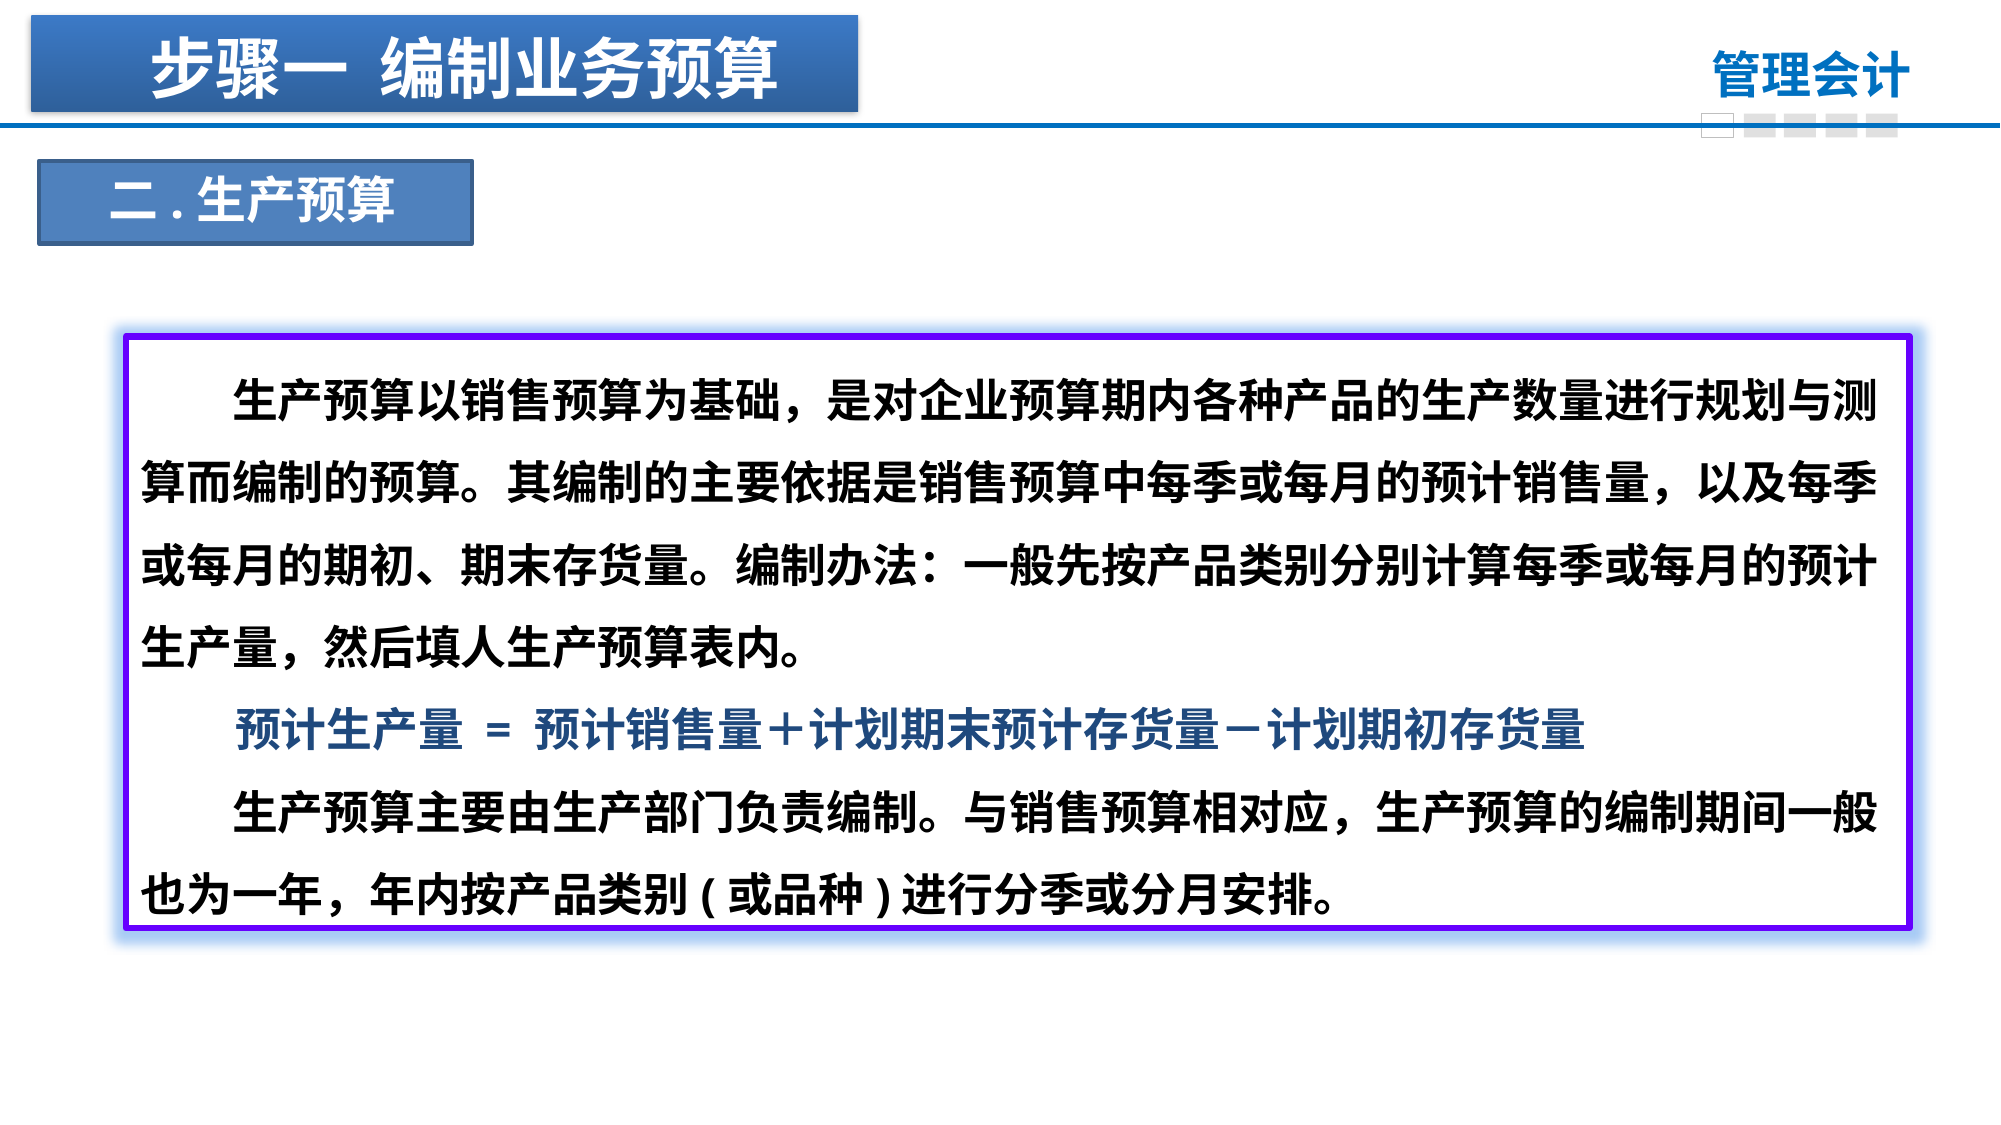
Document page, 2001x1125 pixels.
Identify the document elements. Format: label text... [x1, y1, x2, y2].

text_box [38, 160, 473, 244]
text_box 生产预算以销售预算为基础，是对企业预算期内各种产品的生产数量进行规划与测算而编制的预算。其编制的主要依据是销售预算中每季或每月的预计销售量，以及每季或每月的期初、期末存货量。编制办法：一般先按产品类别分别计算每季或每月的预计生产量，然后填人生产预算表内。 预计生产量 = 预计销售量＋计划期末预计存货量－计划期初存货量 生产预算主要由生产部门负责编制。与销售预算相对应，生产预算的编制期间一般也为一年，年内按产品类别(或品种)进行分季或分月安排。 [124, 334, 1912, 930]
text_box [31, 14, 859, 117]
